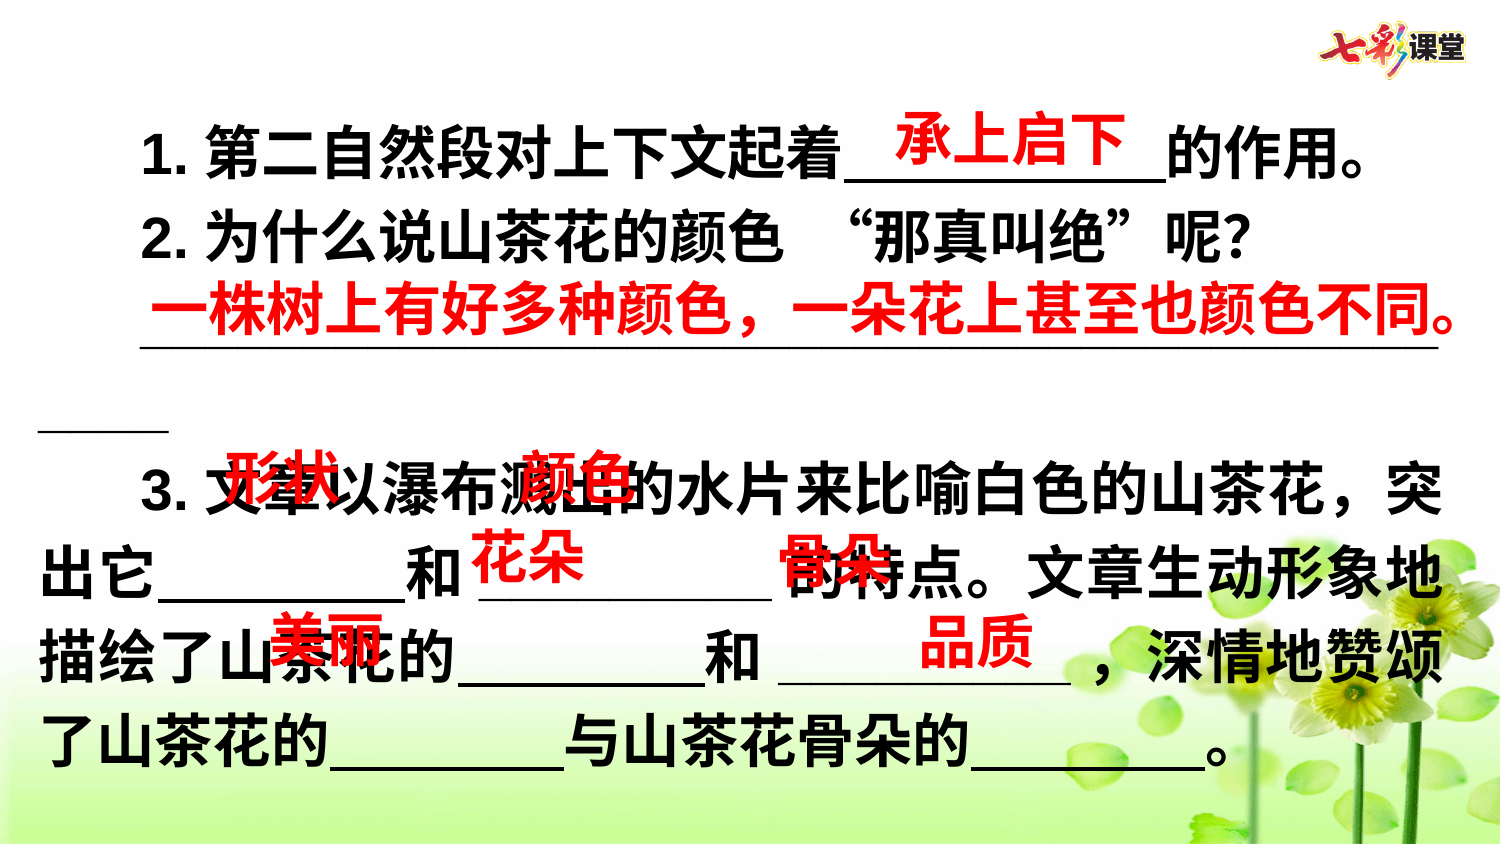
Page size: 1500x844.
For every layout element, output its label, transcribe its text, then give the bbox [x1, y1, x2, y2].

text_box 品质 [903, 597, 1081, 683]
text_box 承上启下 [879, 95, 1341, 180]
picture [0, 0, 1500, 844]
text_box 骨朵 [761, 516, 928, 602]
text_box 颜色 [505, 433, 671, 519]
text_box 形状 [210, 433, 376, 519]
text_box 花朵 [454, 513, 620, 598]
text_box 美丽 [253, 595, 420, 681]
text_box 一株树上有好多种颜色，一朵花上甚至也颜色不同。 [135, 265, 1459, 350]
text_box 1.第二自然段对上下文起着 的作用。 2.为什么说山茶花的颜色 “那真叫绝”呢？ ____________________________________________ 3.文章以瀑布溅出的水片来比喻白色的山茶花，突出它 和_________的特点。文章生动形象地描绘了山茶花的 和_________，深情地赞颂了山茶花的 与山茶花骨朵的 。 [23, 95, 1459, 782]
